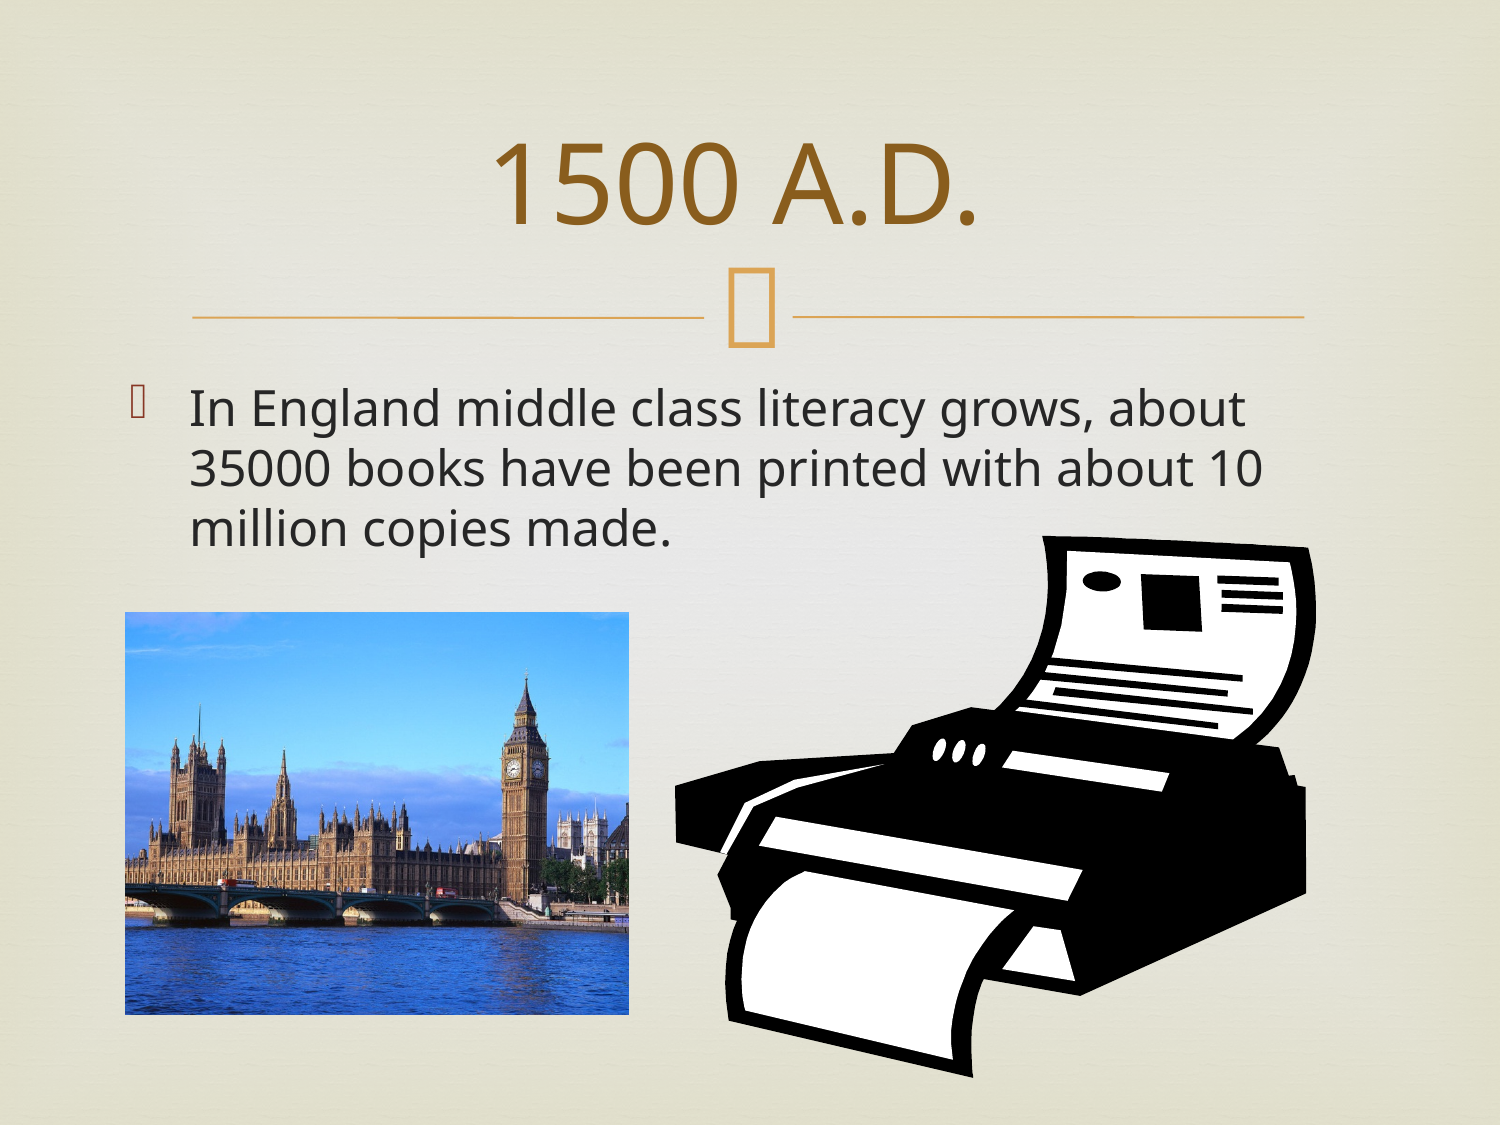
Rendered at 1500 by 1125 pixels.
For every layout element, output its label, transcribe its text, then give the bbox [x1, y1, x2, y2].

title 1500 A.D. [112, 93, 1386, 267]
list In England middle class literacy grows, about 35000 books have been printed with about 10 million copies made. [114, 368, 1386, 1005]
picture [674, 535, 1326, 1079]
picture [124, 611, 629, 1016]
